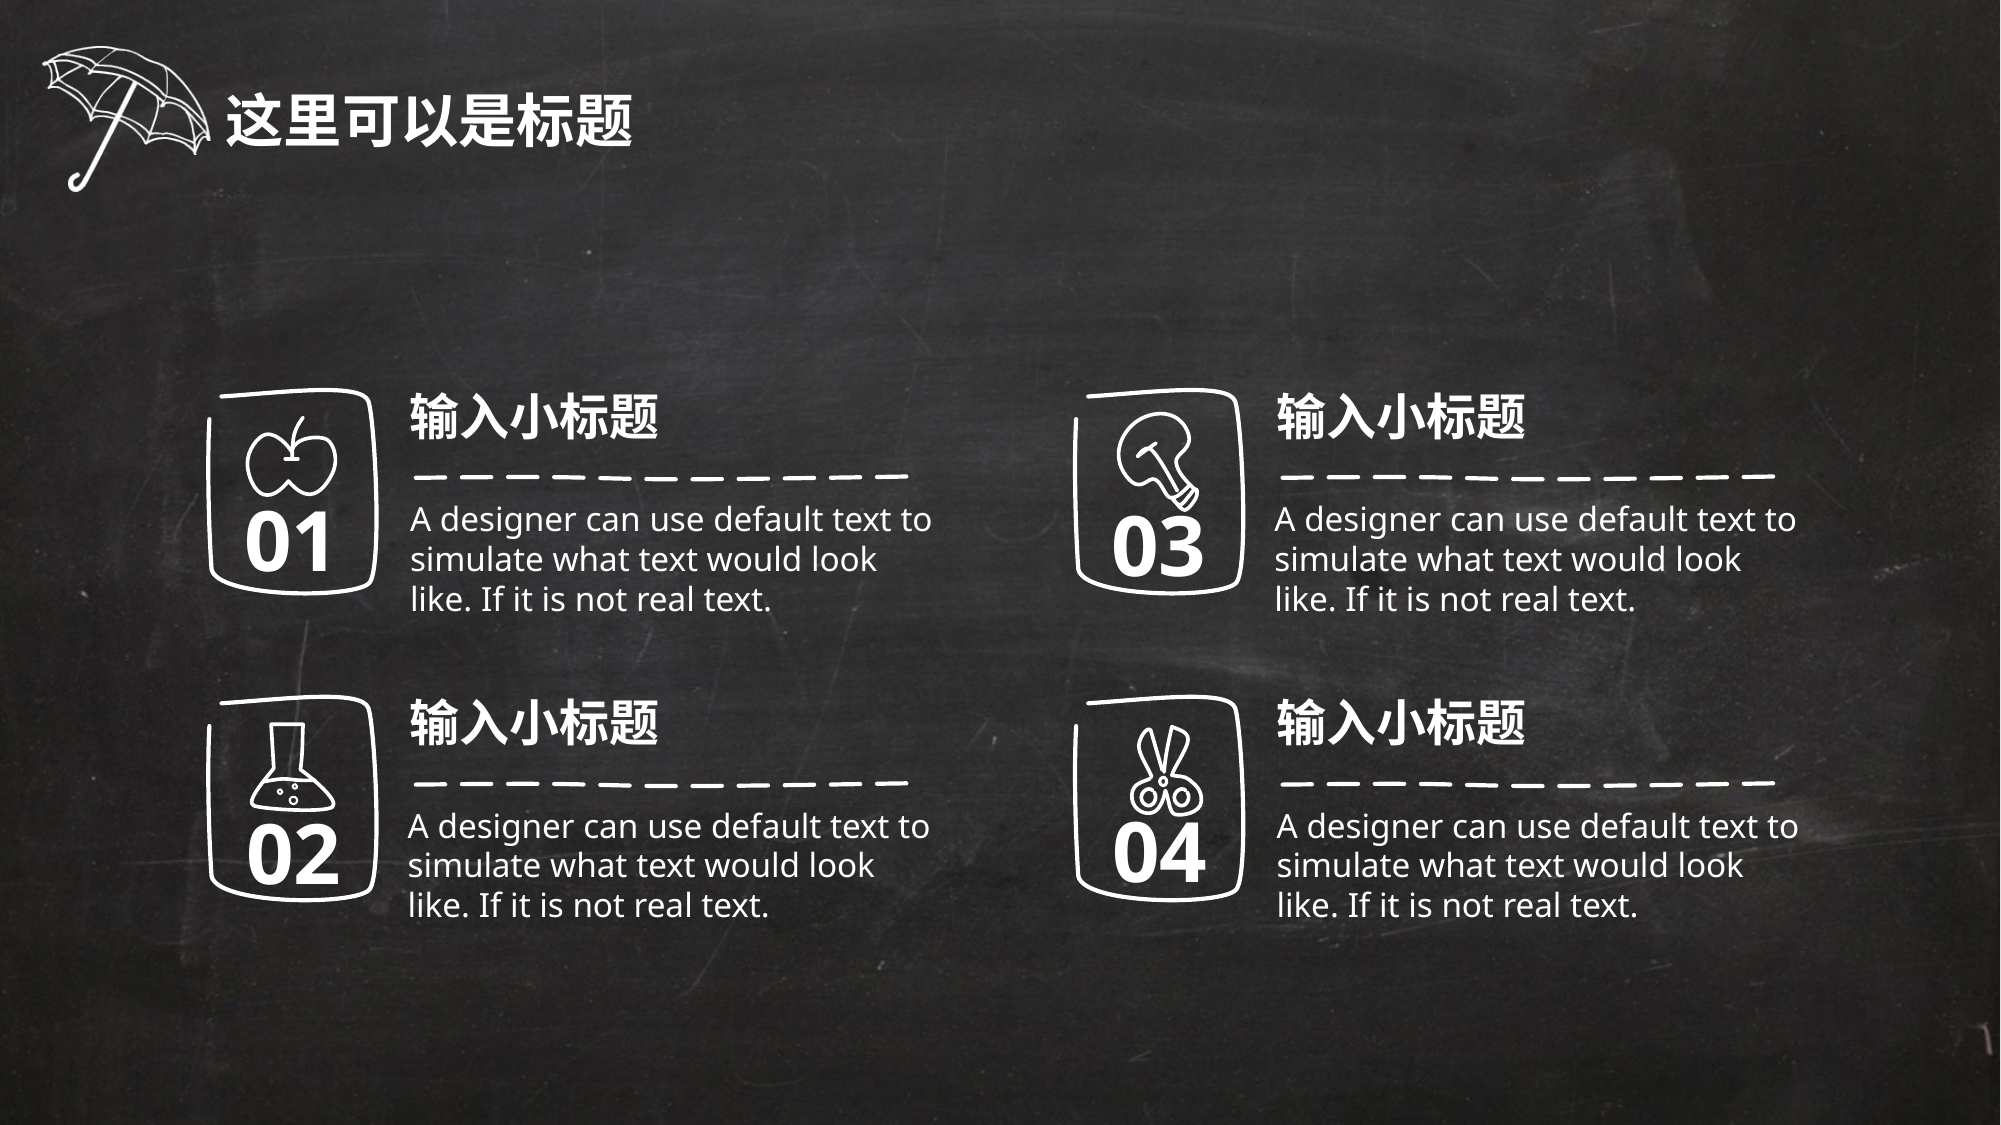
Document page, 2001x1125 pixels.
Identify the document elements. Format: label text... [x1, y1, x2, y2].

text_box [1123, 414, 1200, 515]
text_box A designer can use default text to simulate what text would look like. If it is not real text. [1261, 797, 1821, 932]
text_box A designer can use default text to simulate what text would look like. If it is not real text. [395, 490, 955, 626]
text_box [207, 695, 378, 897]
text_box 输入小标题 [394, 377, 685, 453]
text_box 03 [1096, 485, 1221, 601]
text_box [414, 475, 914, 481]
text_box 01 [229, 480, 355, 596]
text_box [207, 388, 378, 591]
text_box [42, 46, 669, 192]
text_box [1281, 782, 1781, 788]
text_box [247, 417, 336, 496]
text_box 04 [1097, 791, 1222, 907]
text_box [1281, 475, 1781, 481]
picture [0, 0, 2001, 1125]
text_box 输入小标题 [1261, 684, 1551, 760]
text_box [1122, 735, 1211, 806]
text_box A designer can use default text to simulate what text would look like. If it is not real text. [392, 797, 952, 932]
text_box 输入小标题 [1261, 377, 1551, 453]
text_box 输入小标题 [394, 684, 685, 760]
text_box A designer can use default text to simulate what text would look like. If it is not real text. [1259, 490, 1819, 626]
text_box [1074, 695, 1245, 897]
text_box 02 [231, 793, 356, 909]
text_box [414, 782, 914, 788]
text_box [1074, 388, 1245, 591]
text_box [251, 724, 334, 811]
